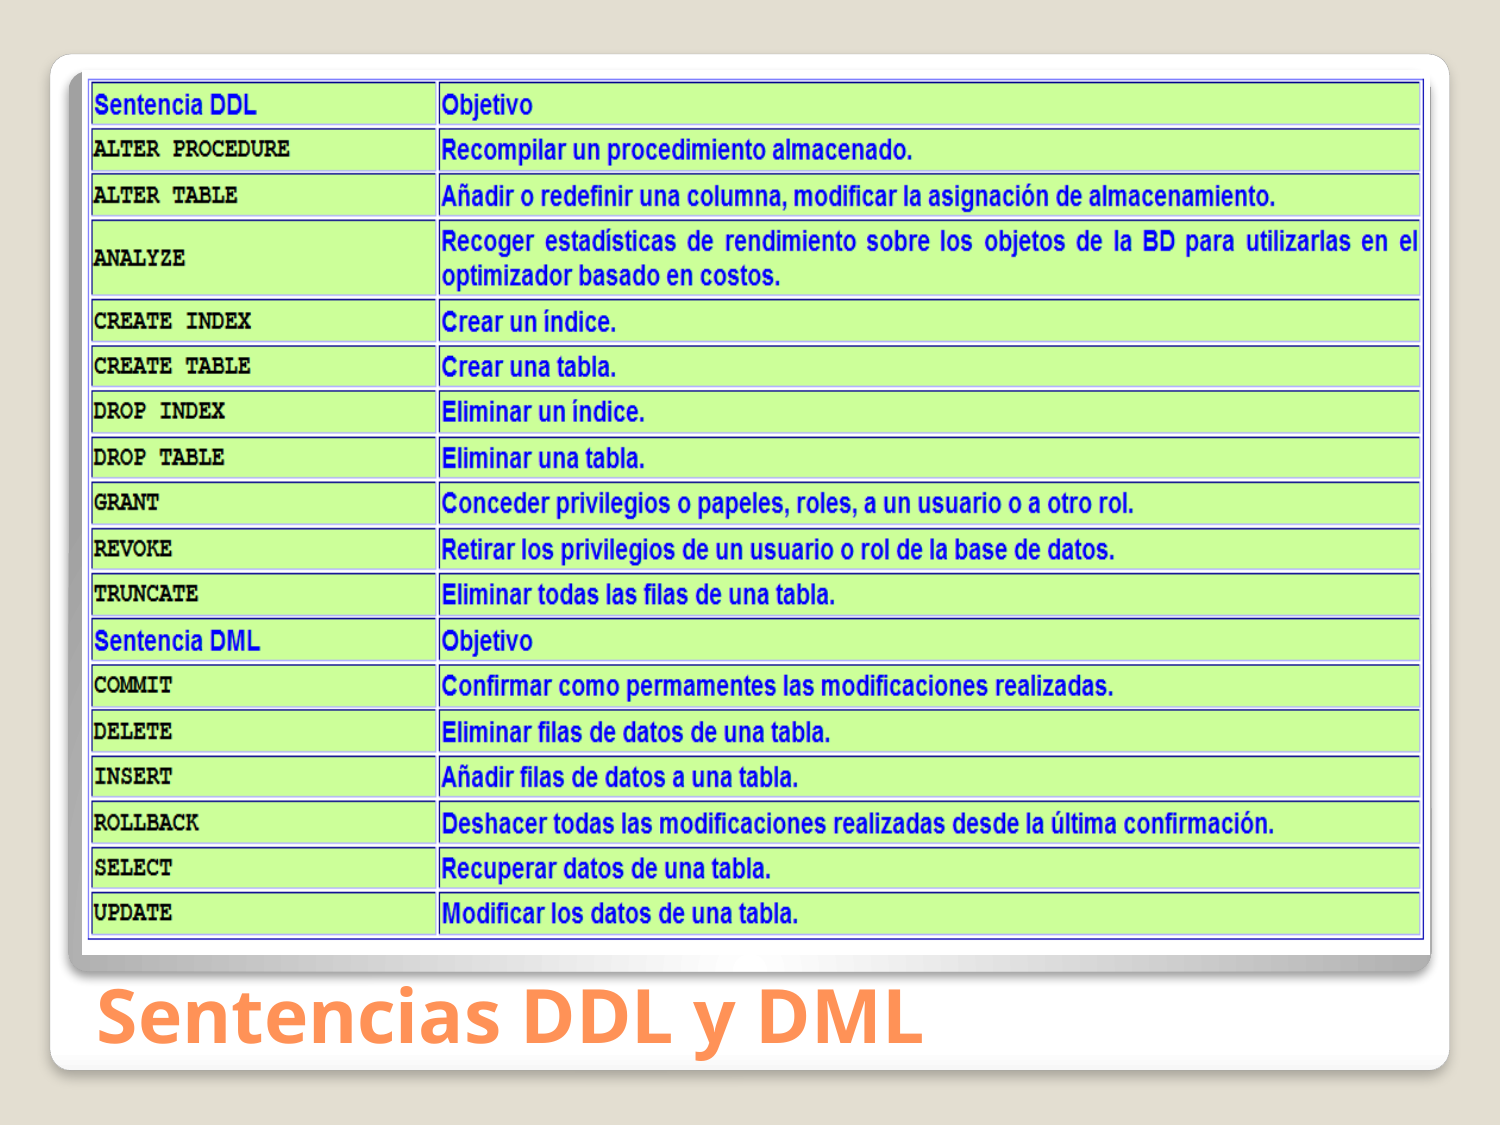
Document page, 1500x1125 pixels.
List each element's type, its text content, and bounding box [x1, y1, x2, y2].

title Sentencias DDL y DML [82, 968, 1425, 1067]
picture [81, 70, 1430, 955]
